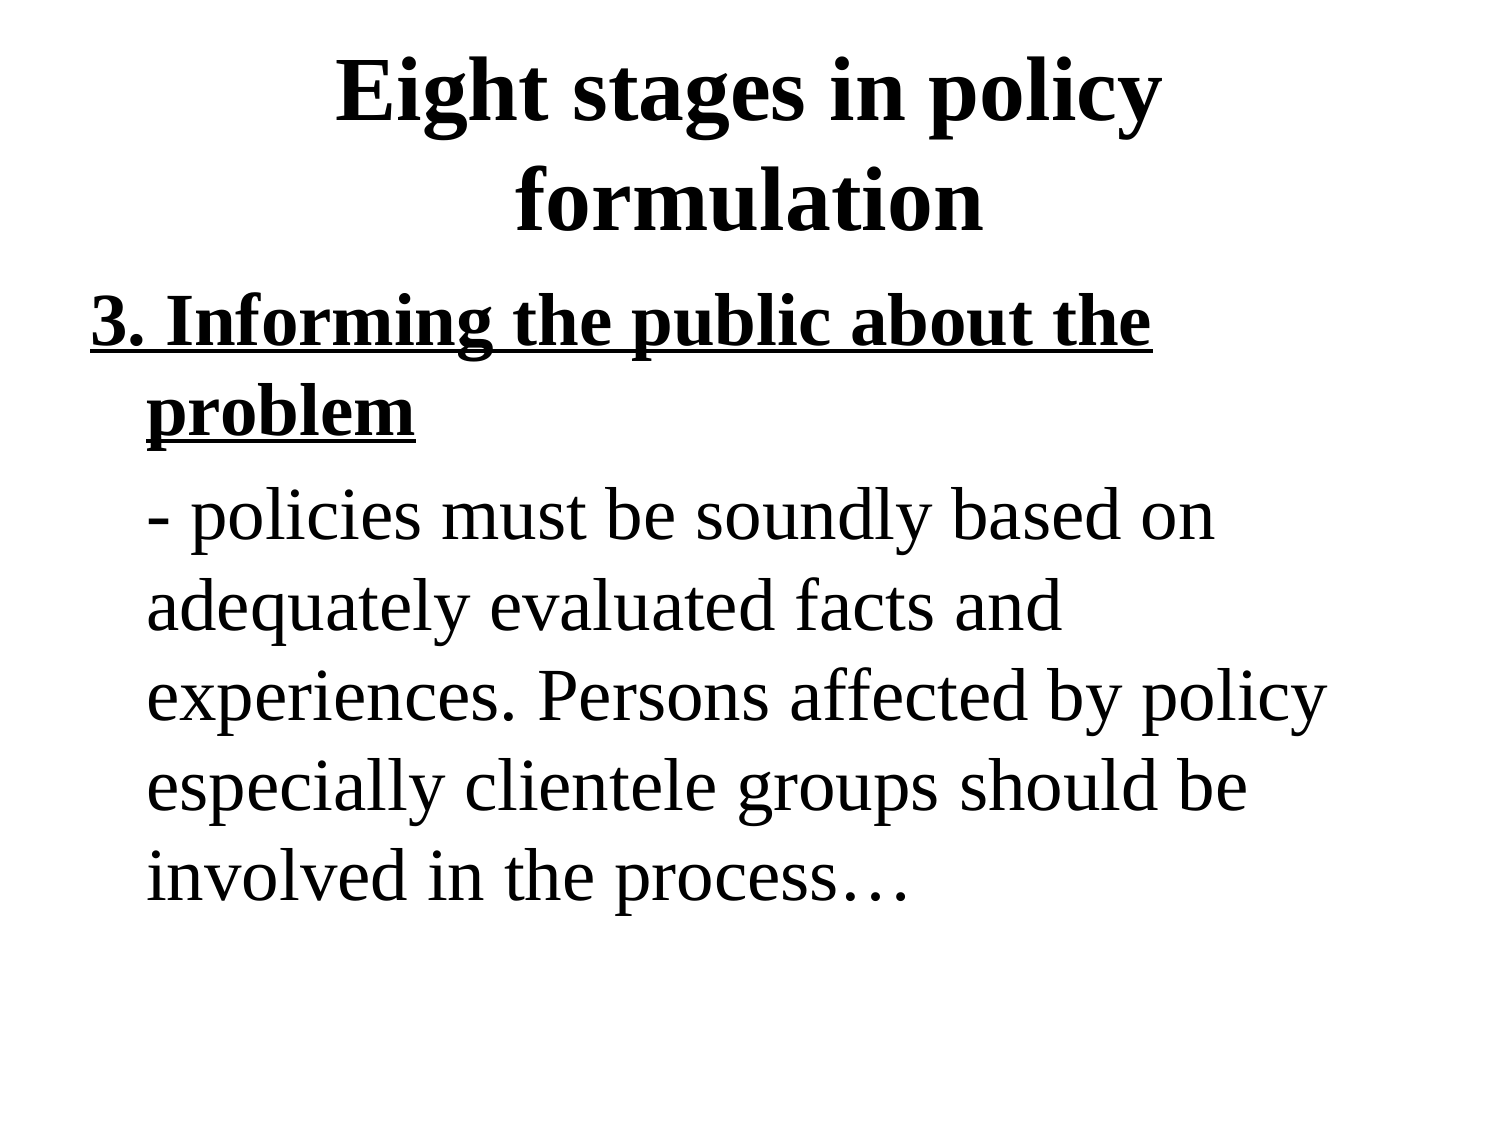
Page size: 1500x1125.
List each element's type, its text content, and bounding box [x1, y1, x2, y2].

title Eight stages in policy formulation [75, 45, 1425, 233]
list 3. Informing the public about the problem - policies must be soundly based on adequately evaluated facts and experiences. Persons affected by policy especially clientele groups should be involved in the process… [75, 262, 1425, 1005]
